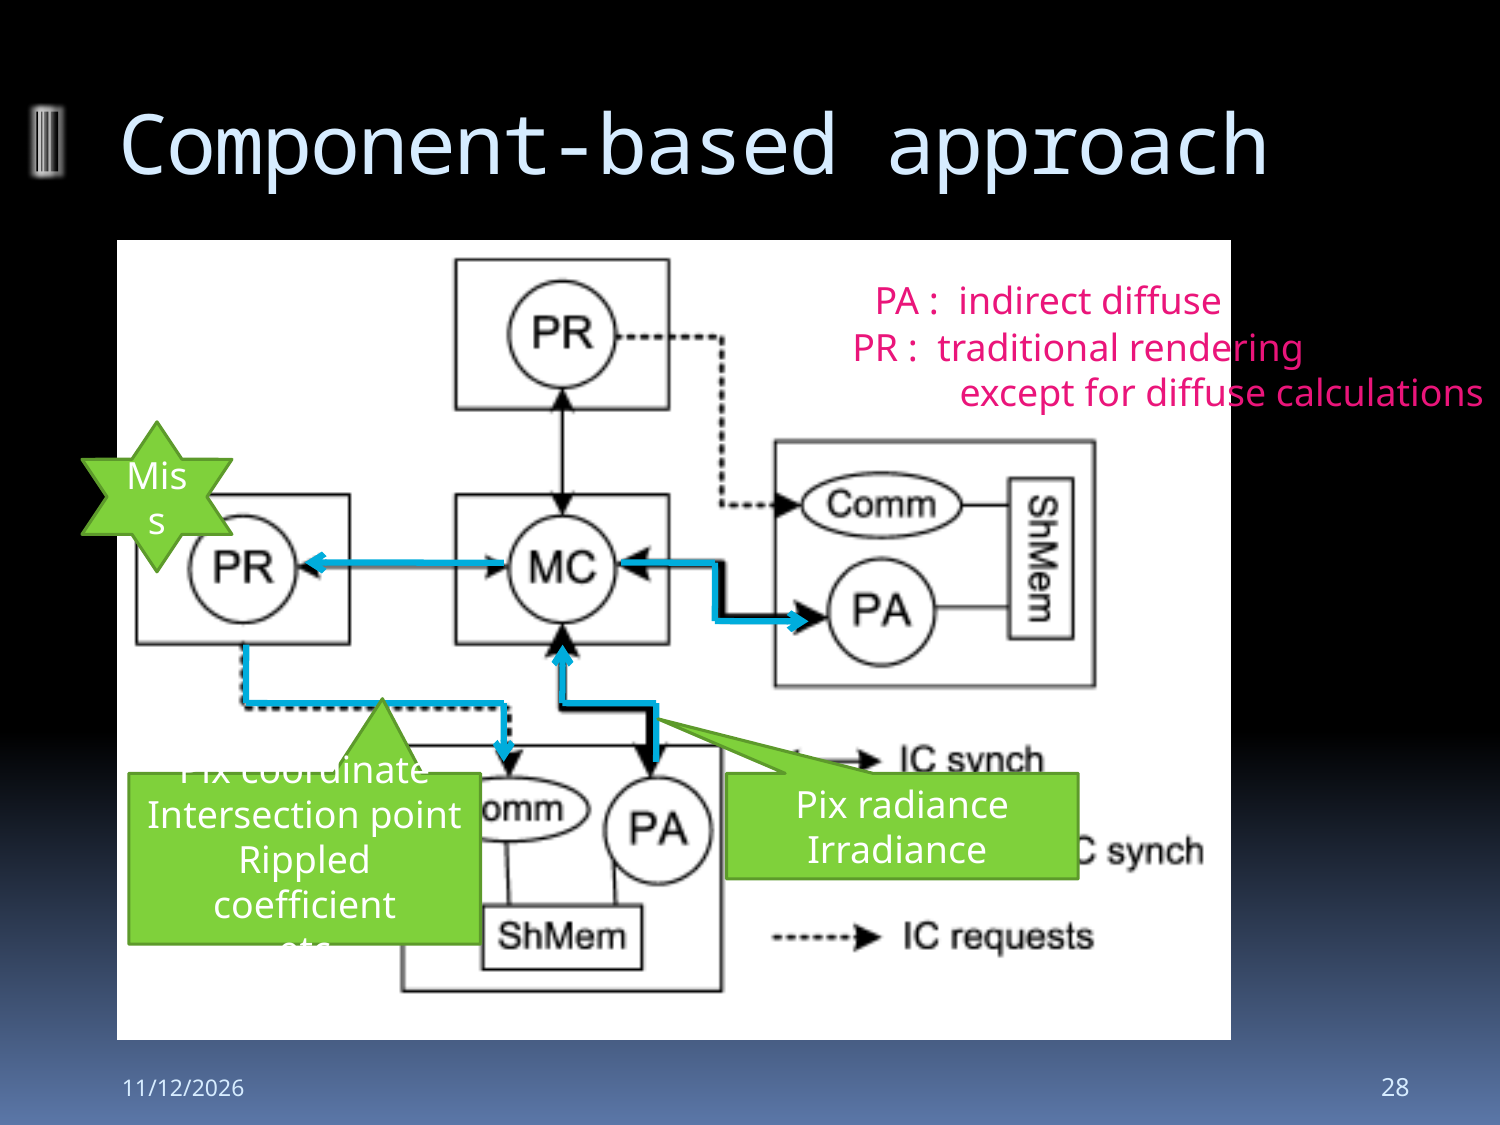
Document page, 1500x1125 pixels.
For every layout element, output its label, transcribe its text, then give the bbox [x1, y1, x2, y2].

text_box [561, 644, 657, 763]
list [116, 239, 1231, 1041]
text_box PR : traditional rendering except for diffuse calculations [1239, 316, 1499, 422]
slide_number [107, 1052, 457, 1113]
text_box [620, 562, 809, 622]
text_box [245, 644, 505, 763]
title Component-based approach [103, 83, 1379, 234]
slide_number 28 [1366, 1052, 1442, 1113]
text_box Miss [80, 457, 109, 536]
